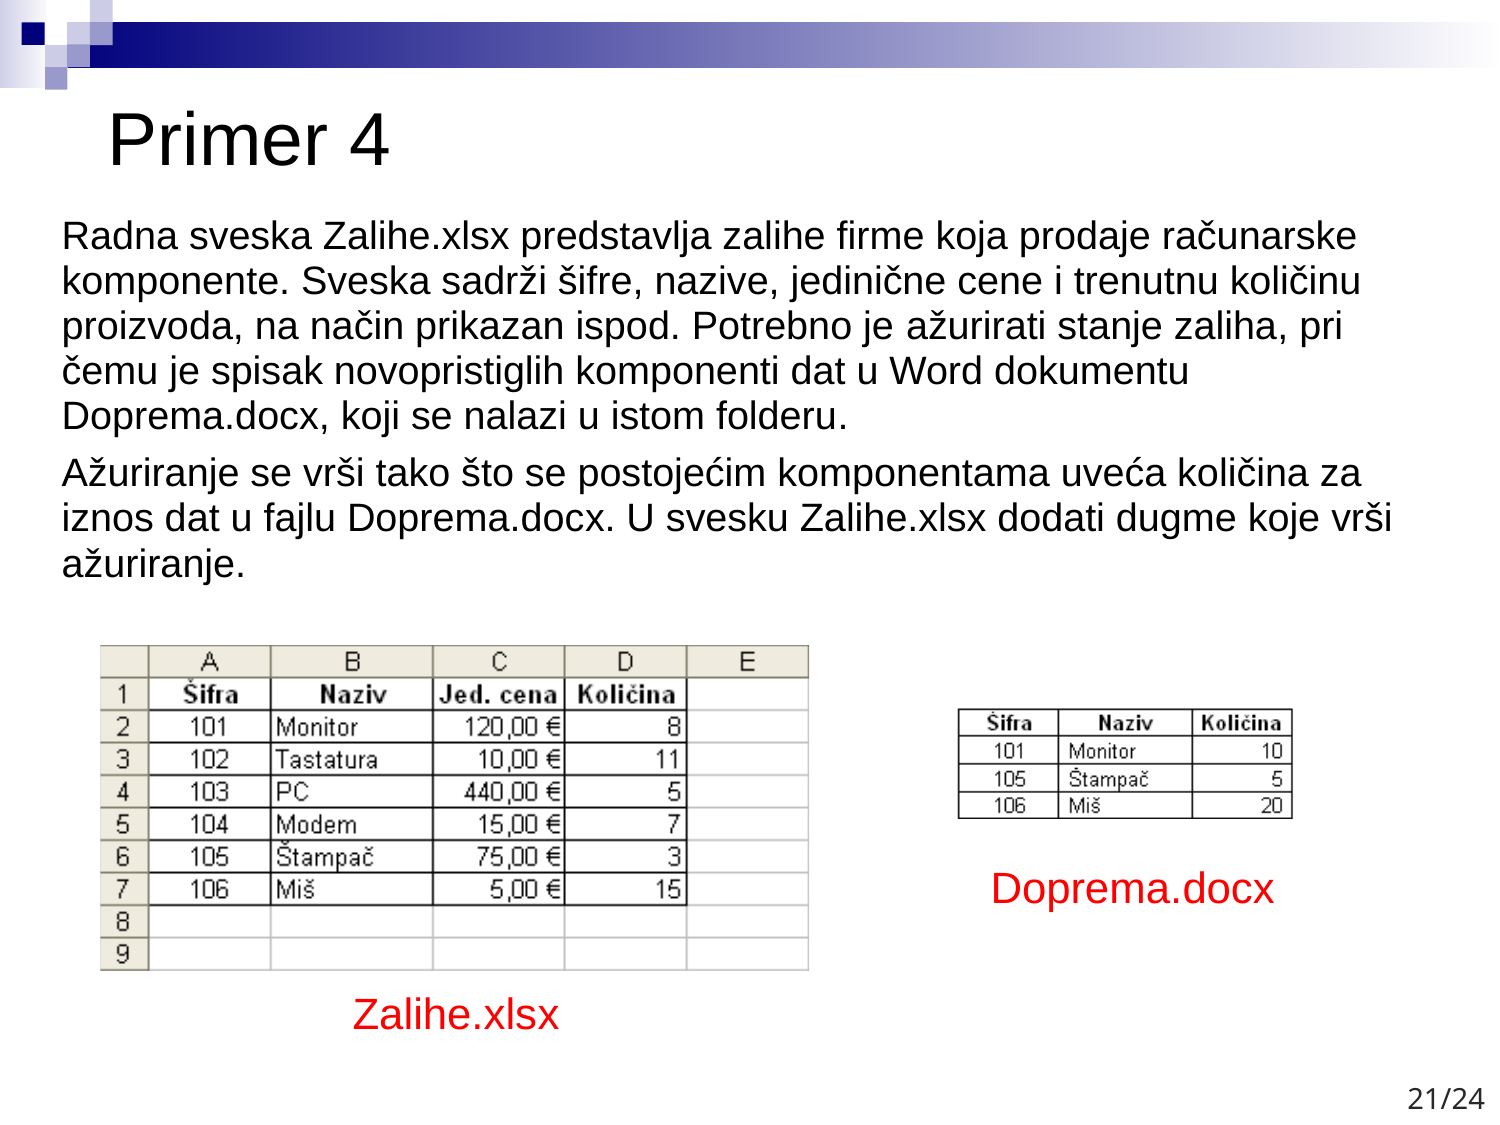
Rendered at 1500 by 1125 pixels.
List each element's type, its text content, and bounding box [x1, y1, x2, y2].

picture [100, 644, 810, 971]
text_box Doprema.docx [975, 852, 1303, 920]
text_box Radna sveska Zalihe.xlsx predstavlja zalihe firme koja prodaje računarske komponente. Sveska sadrži šifre, nazive, jedinične cene i trenutnu količinu proizvoda, na način prikazan ispod. Potrebno je ažurirati stanje zaliha, pri čemu je spisak novopristiglih komponenti dat u Word dokumentu Doprema.docx, koji se nalazi u istom folderu. Ažuriranje se vrši tako što se postojećim komponentama uveća količina za iznos dat u fajlu Doprema.docx. U svesku Zalihe.xlsx dodati dugme koje vrši ažuriranje. [52, 205, 1447, 655]
picture [950, 700, 1302, 819]
title Primer 4 [92, 75, 431, 197]
text_box 21/24 [1374, 1072, 1500, 1123]
text_box Zalihe.xlsx [337, 980, 587, 1046]
